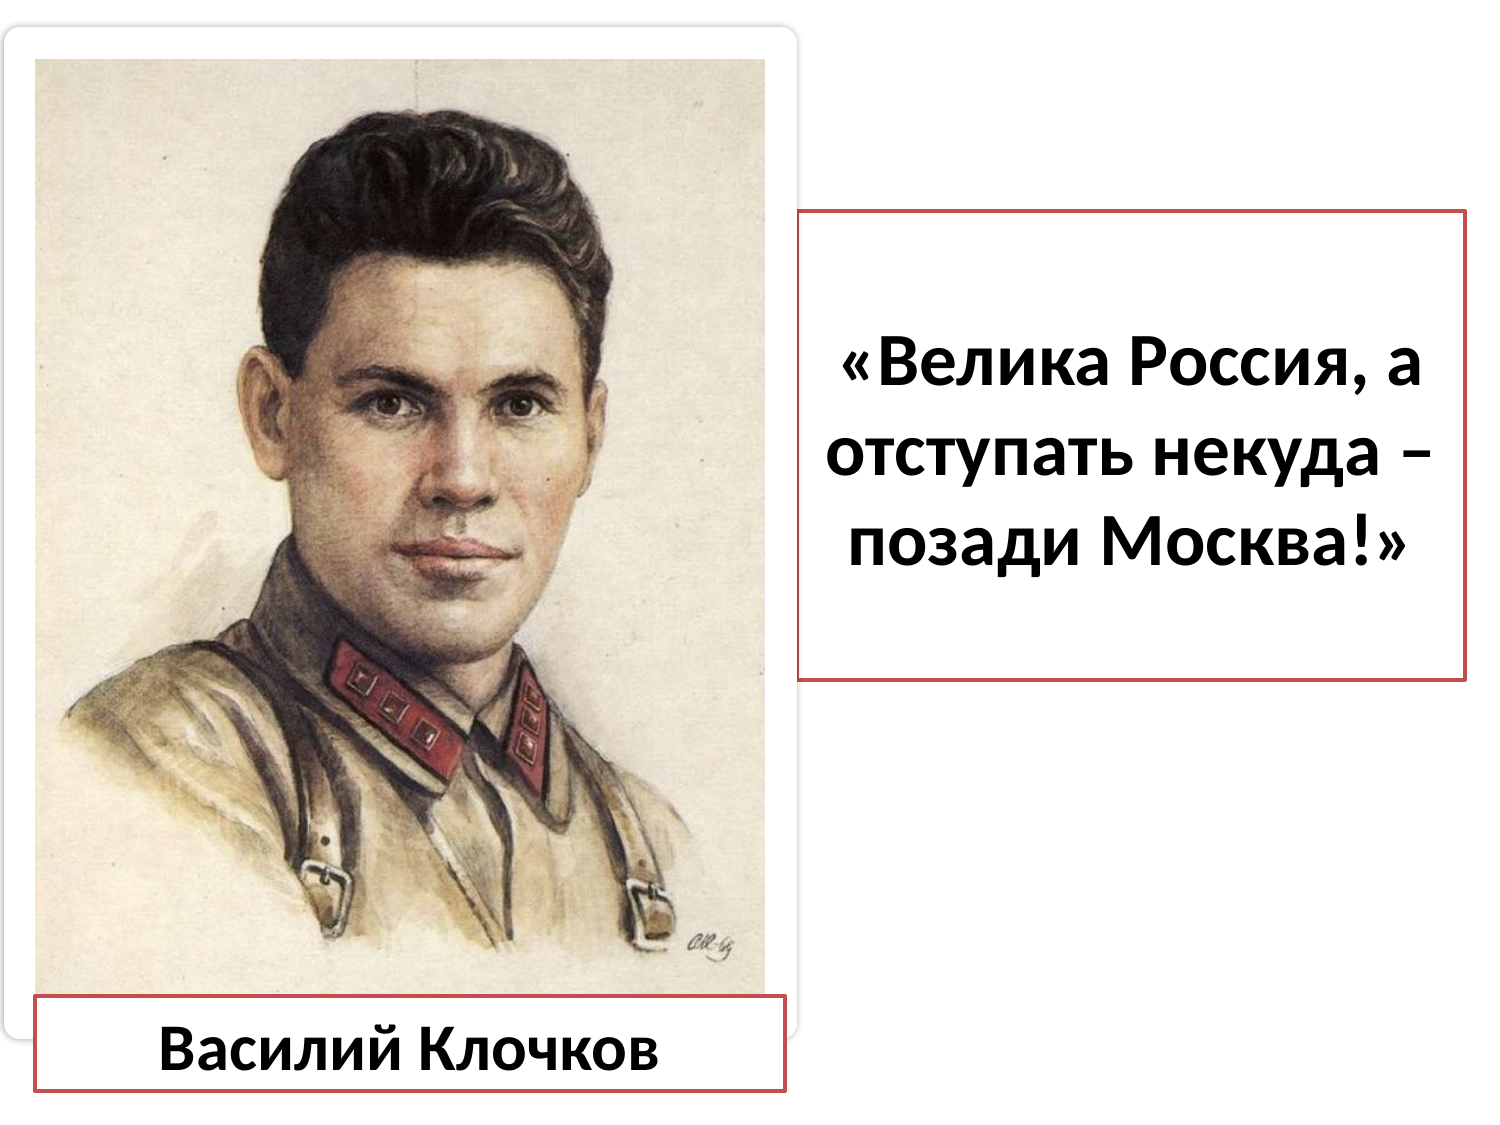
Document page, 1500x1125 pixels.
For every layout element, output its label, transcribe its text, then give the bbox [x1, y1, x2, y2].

text_box Василий Клочков [33, 994, 787, 1093]
title «Велика Россия, а отступать некуда – позади Москва!» [801, 209, 1467, 682]
picture [34, 58, 766, 1008]
